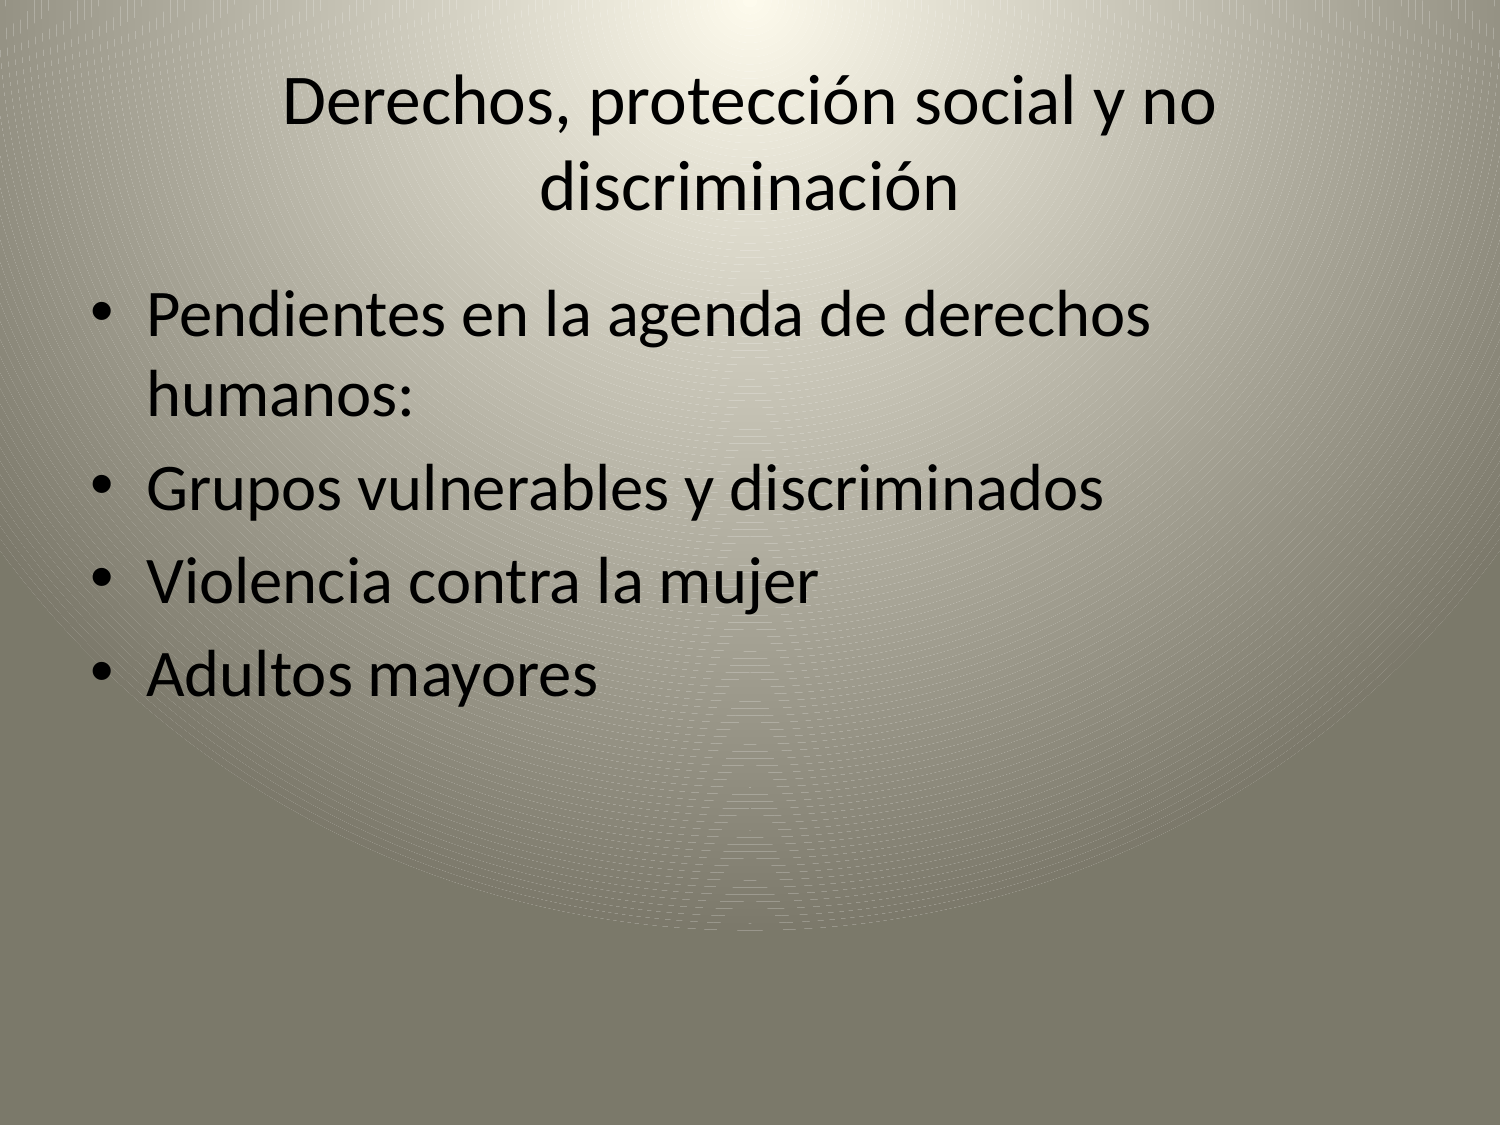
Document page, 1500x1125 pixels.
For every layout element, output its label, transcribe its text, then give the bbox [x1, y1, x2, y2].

title Derechos, protección social y no discriminación [75, 45, 1425, 233]
list Pendientes en la agenda de derechos humanos: Grupos vulnerables y discriminados Violencia contra la mujer Adultos mayores [75, 262, 1425, 1005]
